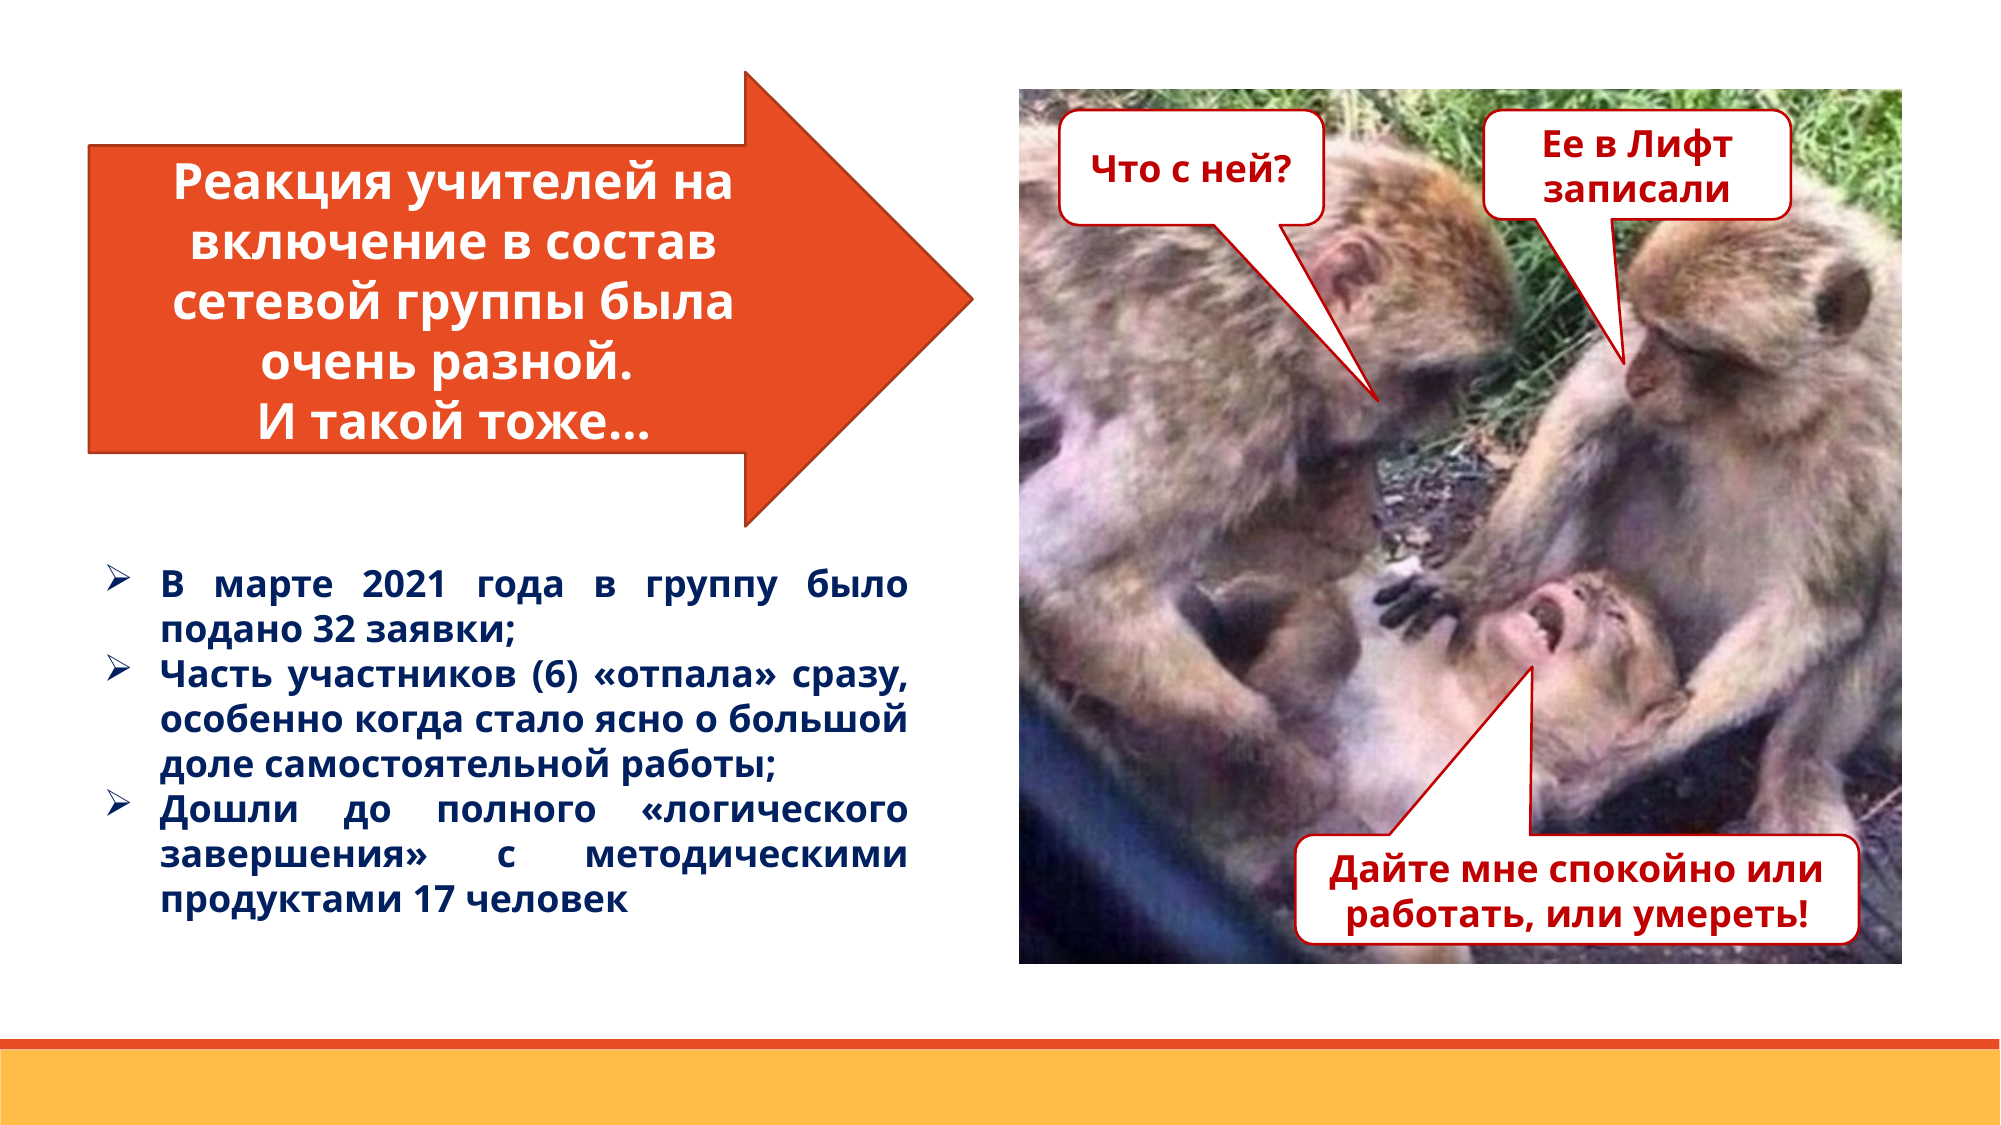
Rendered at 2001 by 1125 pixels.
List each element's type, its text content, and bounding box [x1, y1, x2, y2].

text_box Реакция учителей на включение в состав сетевой группы была очень разной. И такой тоже… [87, 70, 974, 528]
text_box В марте 2021 года в группу было подано 32 заявки; Часть участников (6) «отпала» сразу, особенно когда стало ясно о большой доле самостоятельной работы; Дошли до полного «логического завершения» с методическими продуктами 17 человек [88, 553, 925, 928]
picture [1019, 88, 1902, 965]
